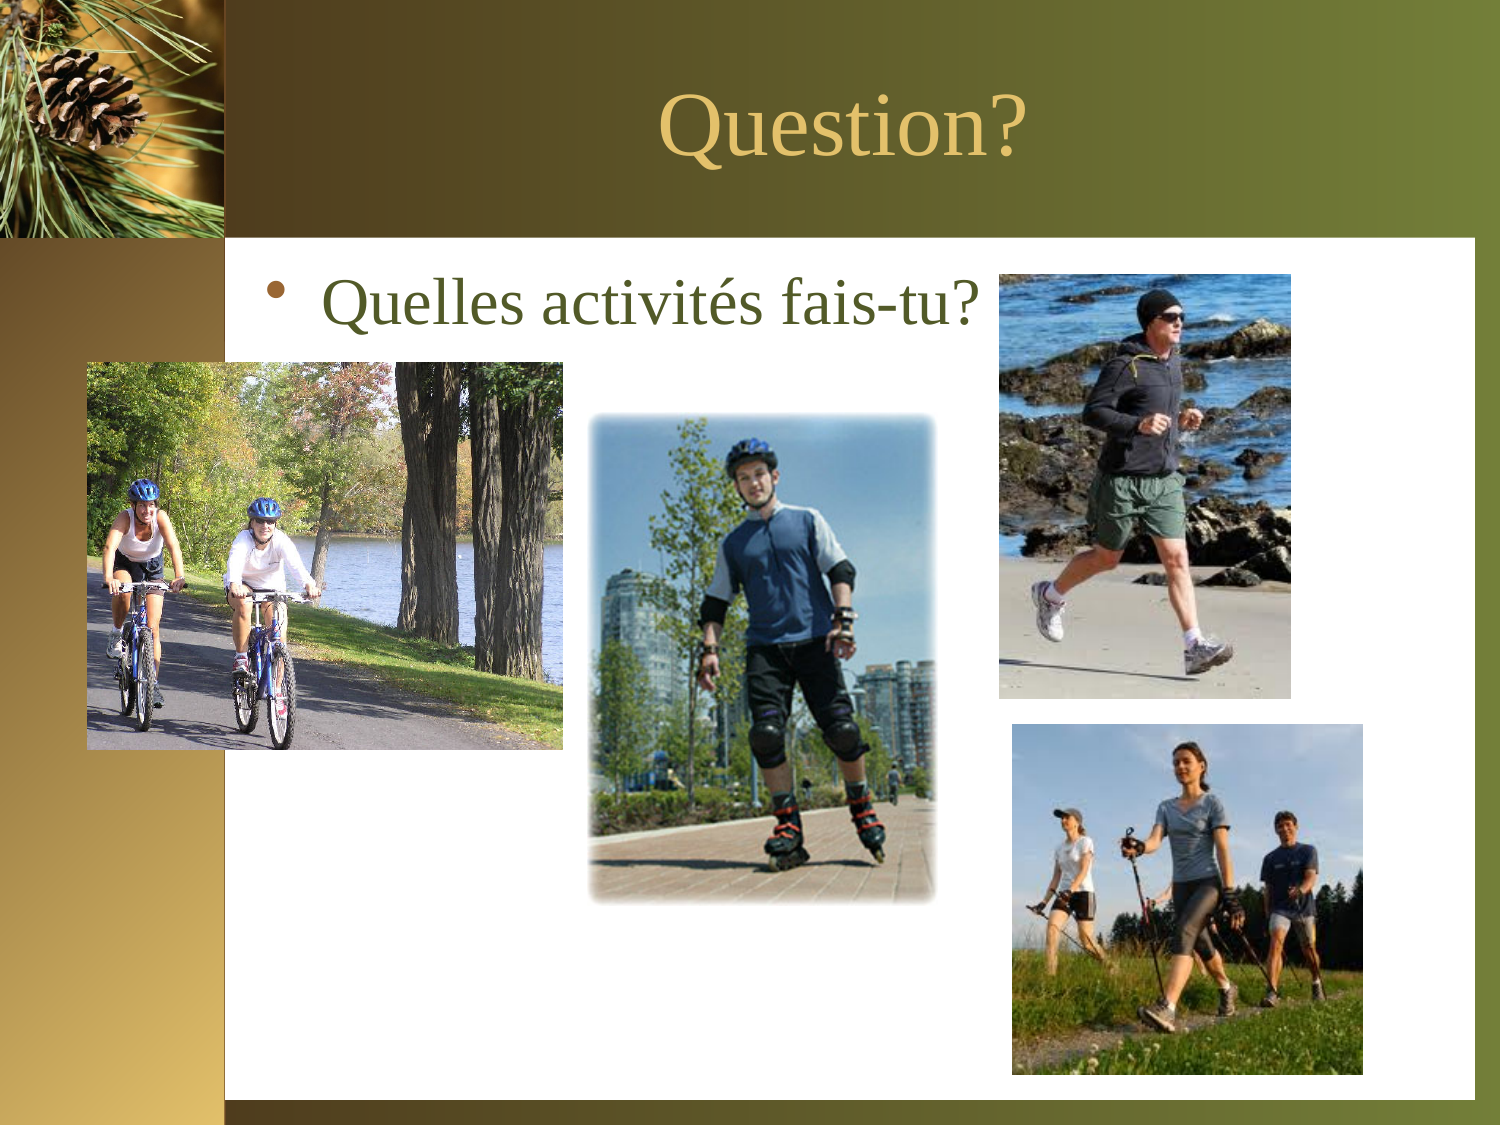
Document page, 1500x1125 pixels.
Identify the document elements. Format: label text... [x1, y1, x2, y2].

title Question? [249, 24, 1438, 213]
picture [0, 0, 224, 238]
picture [87, 362, 563, 751]
picture [999, 274, 1291, 699]
picture [1012, 724, 1363, 1076]
list Quelles activités fais-tu? [249, 249, 1438, 1088]
picture [587, 412, 938, 906]
